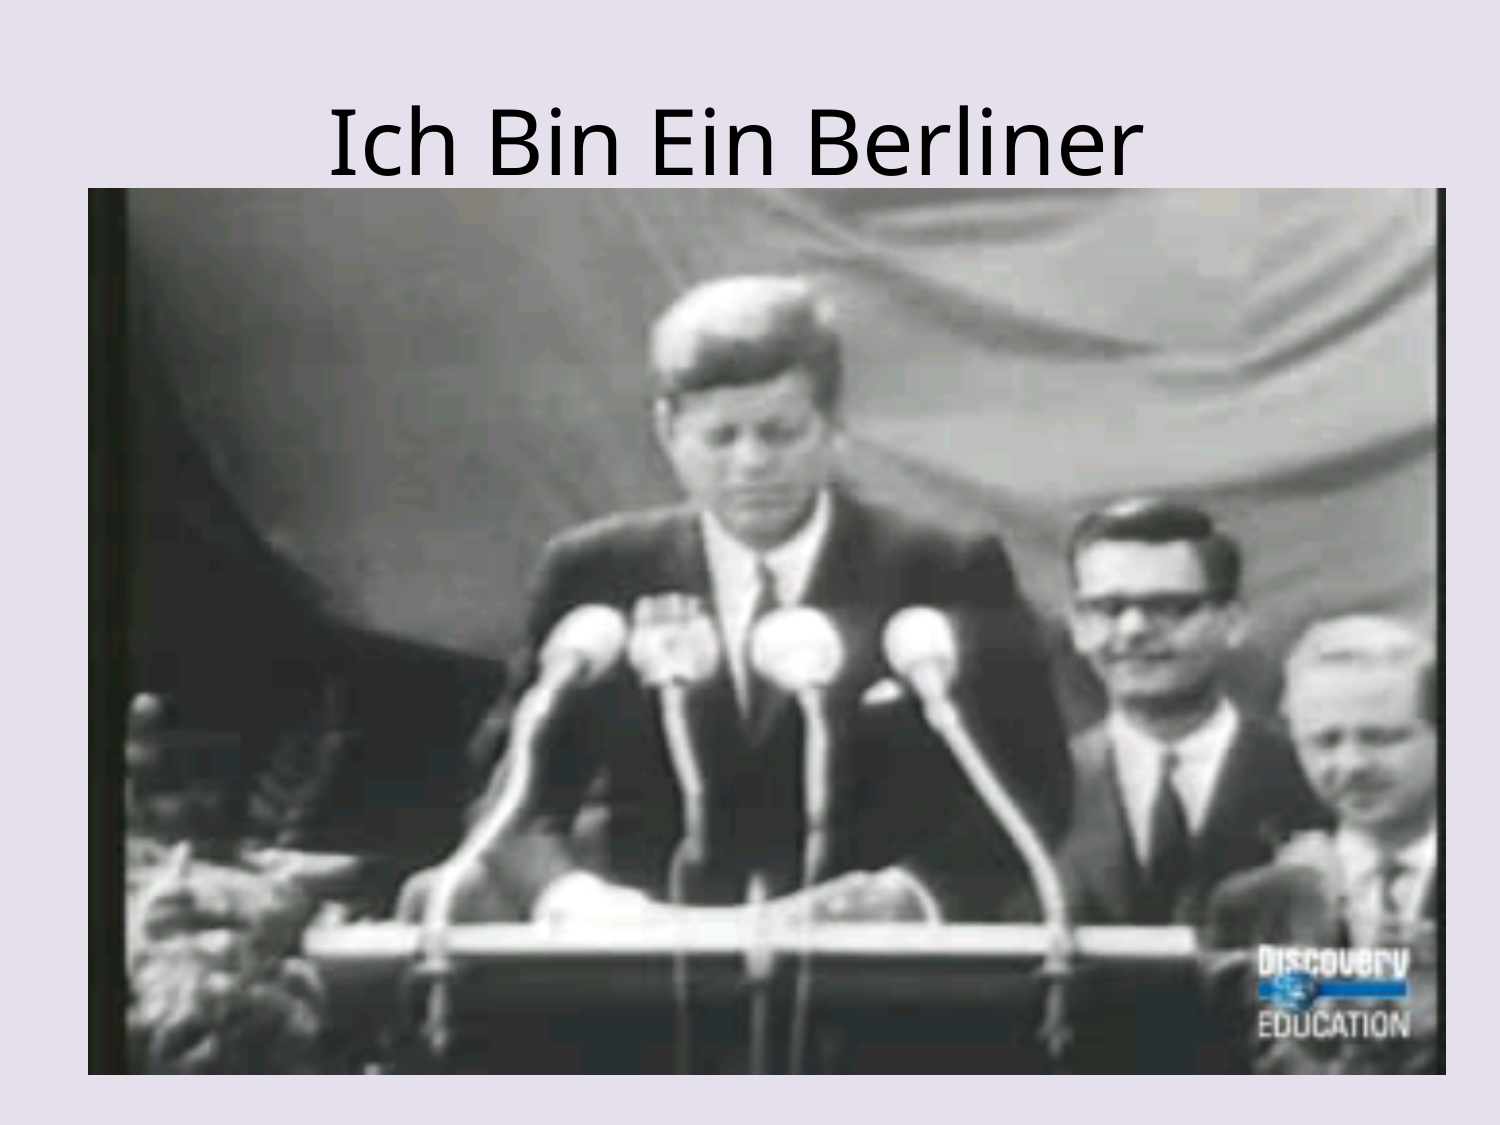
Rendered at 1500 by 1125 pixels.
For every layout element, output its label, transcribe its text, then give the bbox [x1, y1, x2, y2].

title Ich Bin Ein Berliner [75, 45, 1425, 233]
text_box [87, 187, 1447, 1076]
